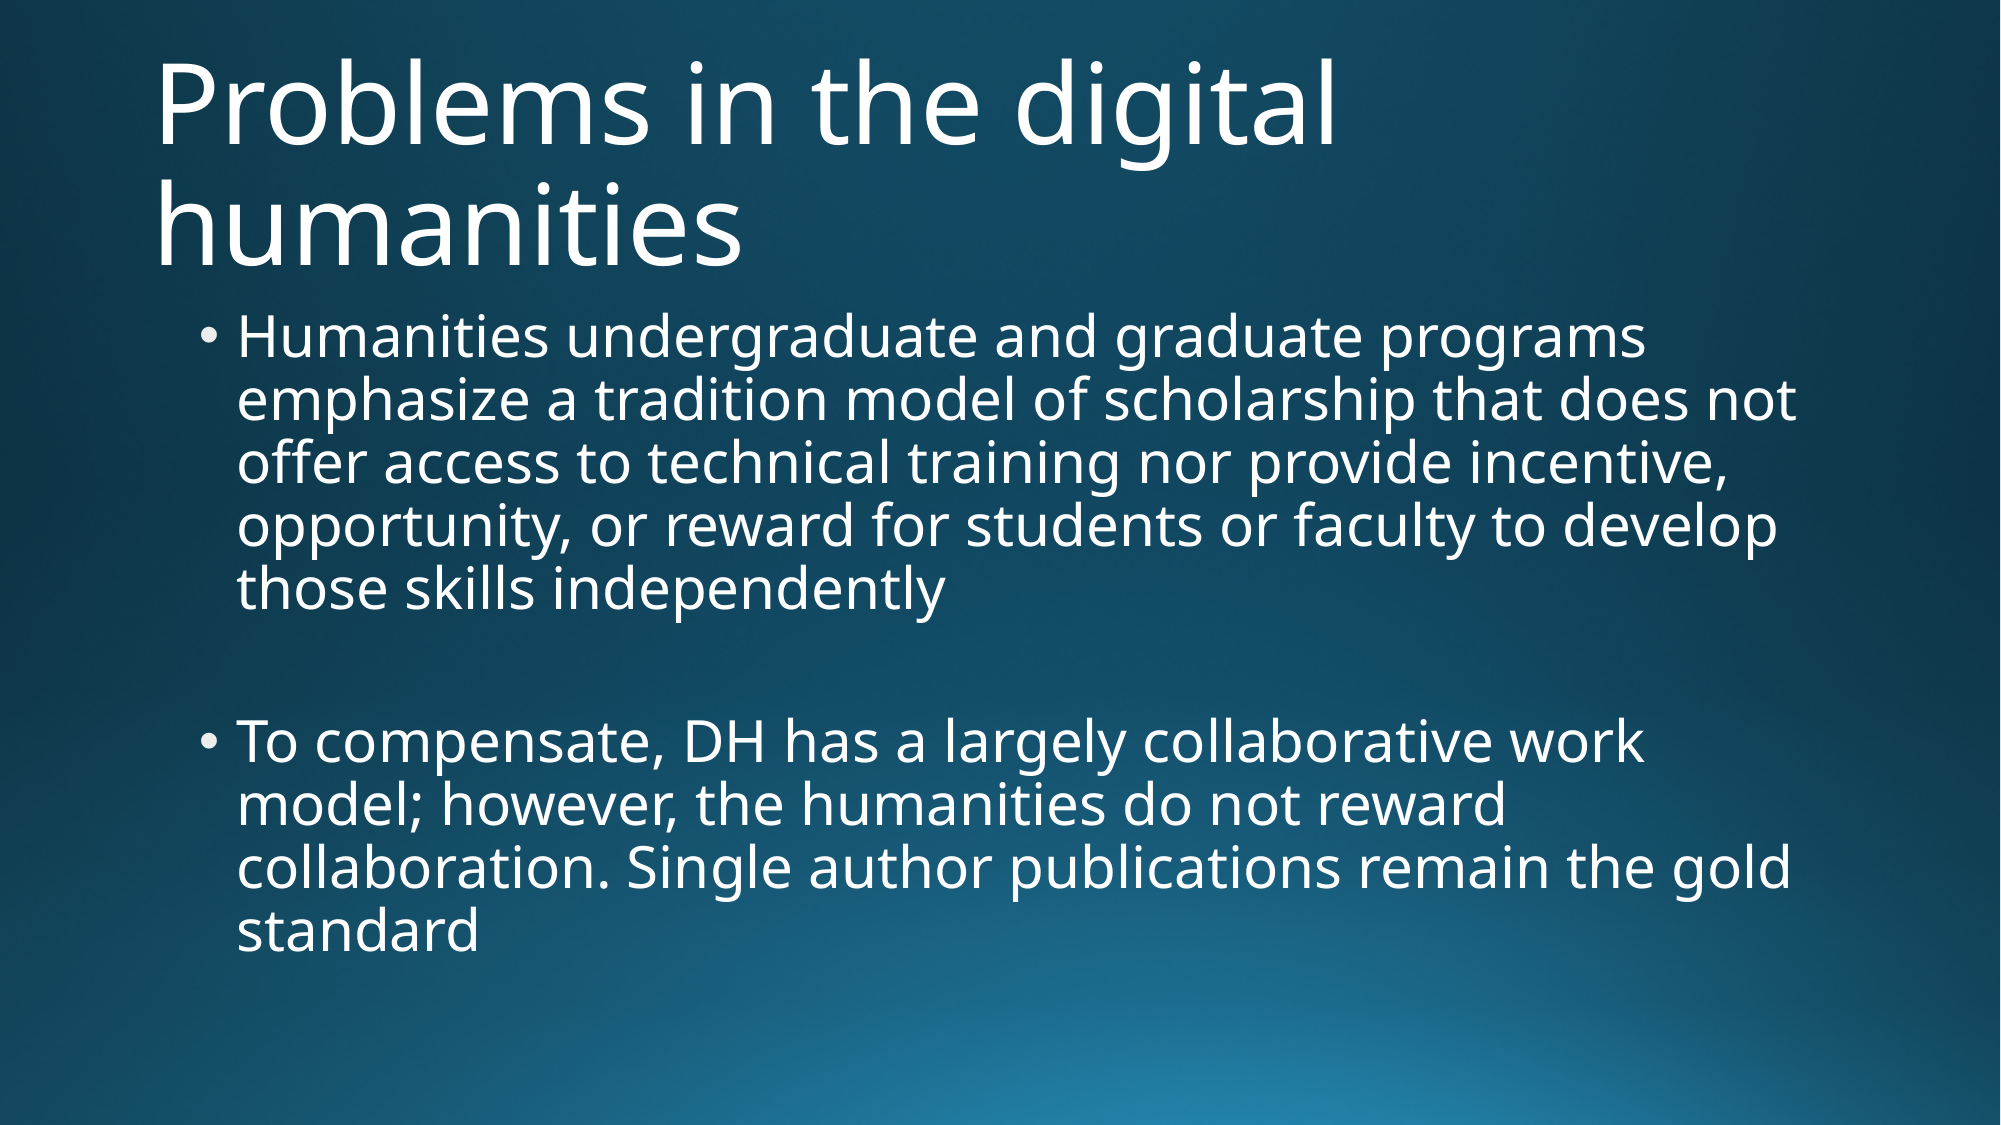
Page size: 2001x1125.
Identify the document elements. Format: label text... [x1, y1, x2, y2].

list Humanities undergraduate and graduate programs emphasize a tradition model of scholarship that does not offer access to technical training nor provide incentive, opportunity, or reward for students or faculty to develop those skills independently To compensate, DH has a largely collaborative work model; however, the humanities do not reward collaboration. Single author publications remain the gold standard [183, 299, 1863, 1014]
title Problems in the digital humanities [137, 59, 1863, 278]
picture [0, 0, 2001, 1125]
